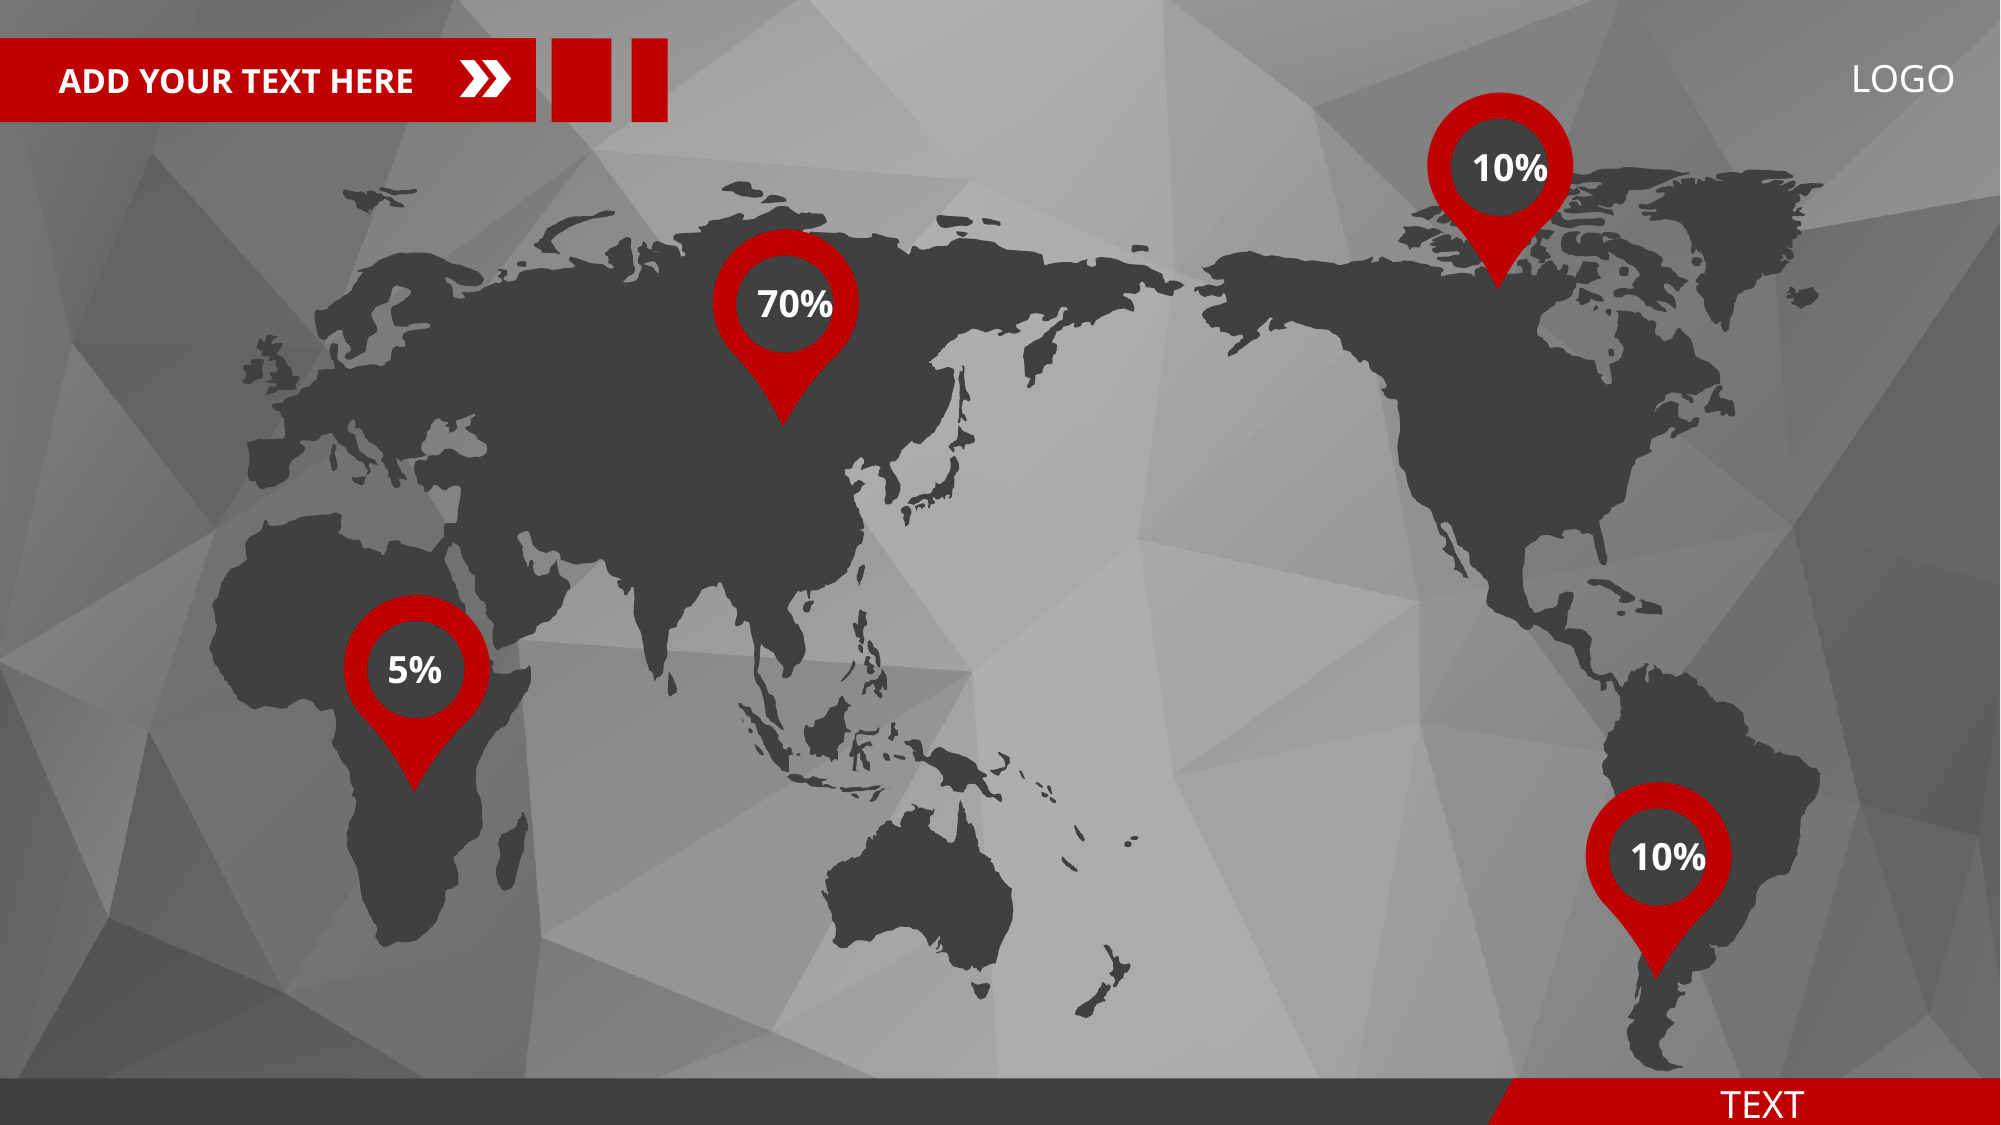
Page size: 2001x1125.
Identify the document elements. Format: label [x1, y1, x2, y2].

text_box [209, 166, 1824, 1072]
text_box [343, 594, 490, 741]
text_box [1585, 782, 1732, 929]
picture [0, 0, 2001, 1078]
text_box [1427, 92, 1574, 239]
text_box [712, 229, 859, 376]
